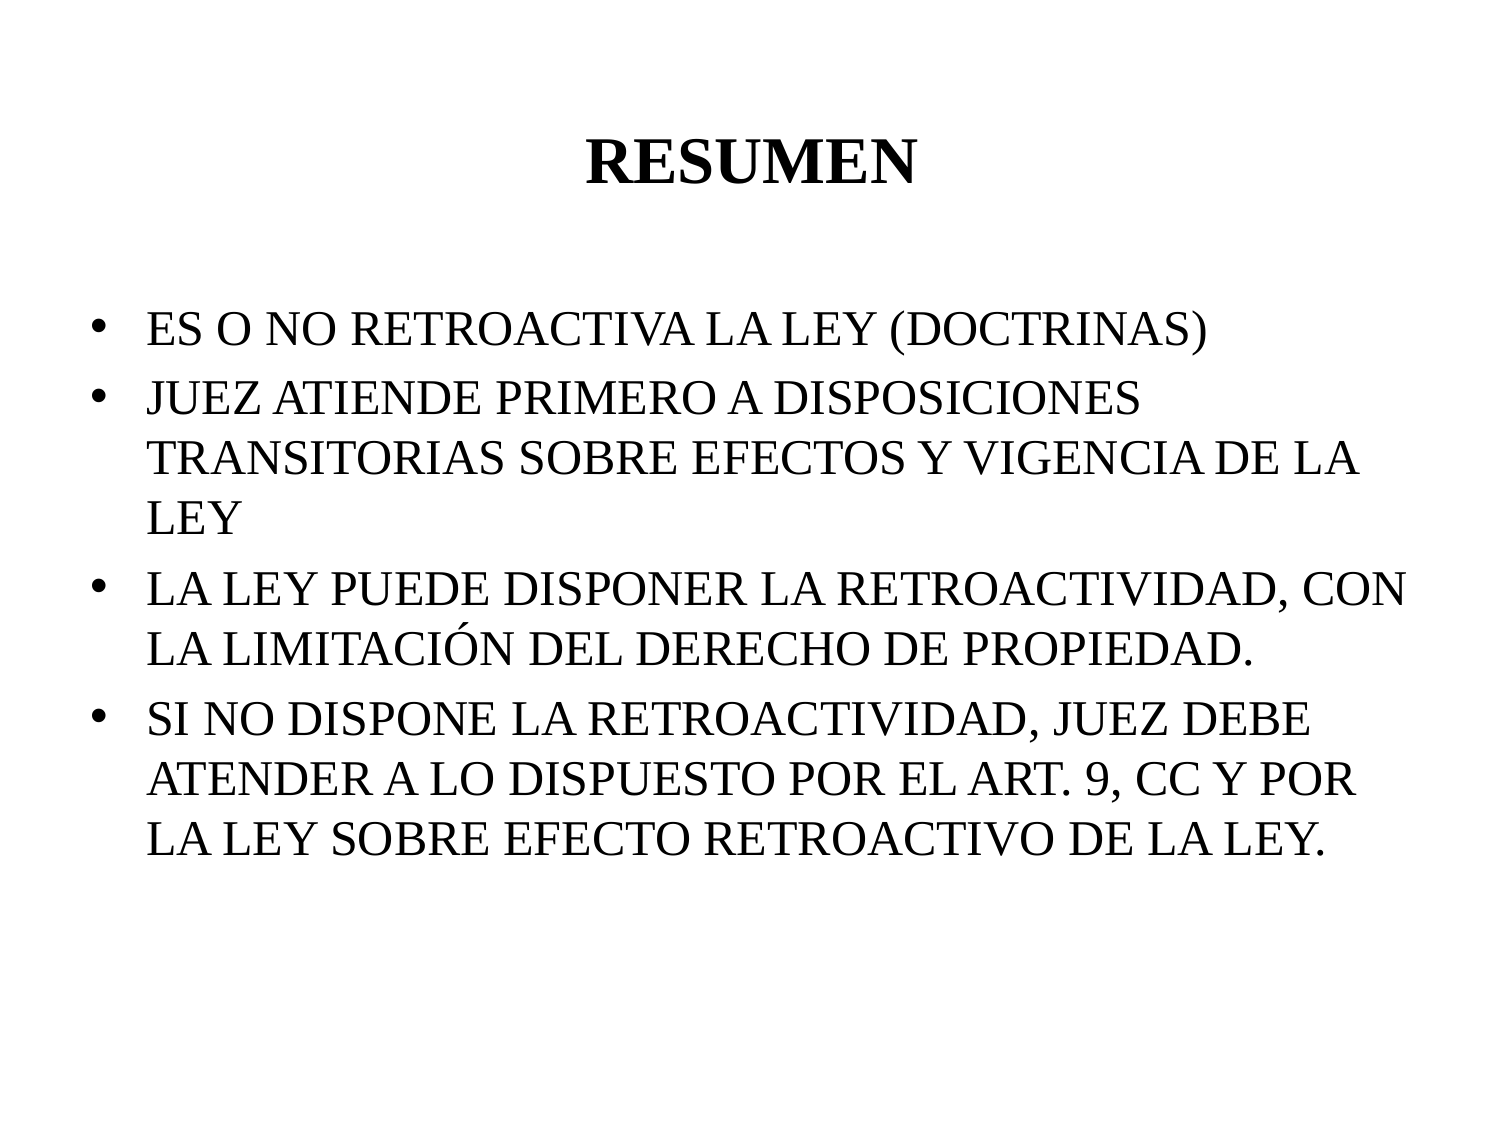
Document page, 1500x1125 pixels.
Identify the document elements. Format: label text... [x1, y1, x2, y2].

title RESUMEN [76, 78, 1427, 236]
list ES O NO RETROACTIVA LA LEY (DOCTRINAS) JUEZ ATIENDE PRIMERO A DISPOSICIONES TRANSITORIAS SOBRE EFECTOS Y VIGENCIA DE LA LEY LA LEY PUEDE DISPONER LA RETROACTIVIDAD, CON LA LIMITACIÓN DEL DERECHO DE PROPIEDAD. SI NO DISPONE LA RETROACTIVIDAD, JUEZ DEBE ATENDER A LO DISPUESTO POR EL ART. 9, CC Y POR LA LEY SOBRE EFECTO RETROACTIVO DE LA LEY. [75, 287, 1425, 1035]
